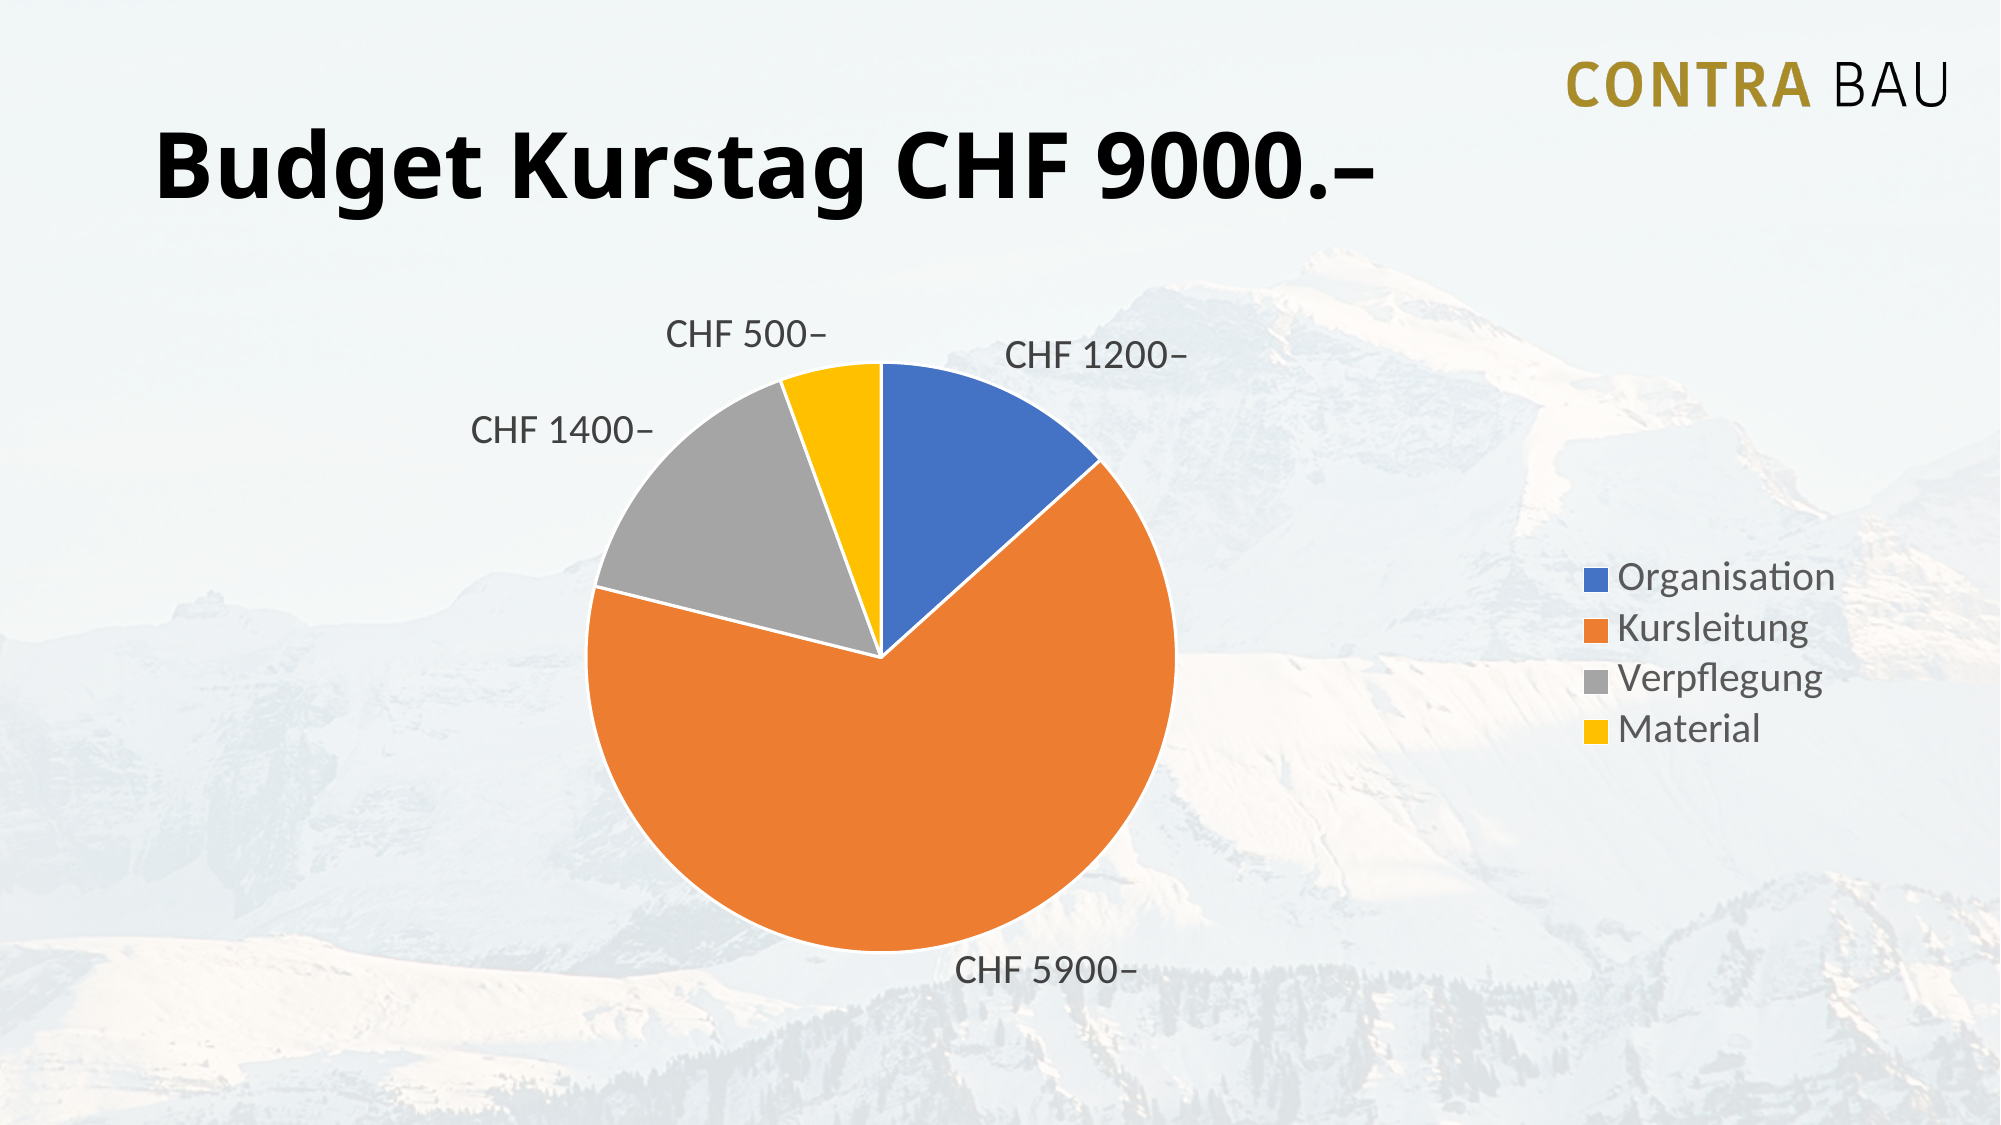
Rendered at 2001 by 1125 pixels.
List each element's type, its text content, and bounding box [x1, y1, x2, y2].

title Budget Kurstag CHF 9000.– [137, 59, 1863, 278]
picture [1551, 22, 1963, 146]
chart [137, 299, 1863, 1014]
